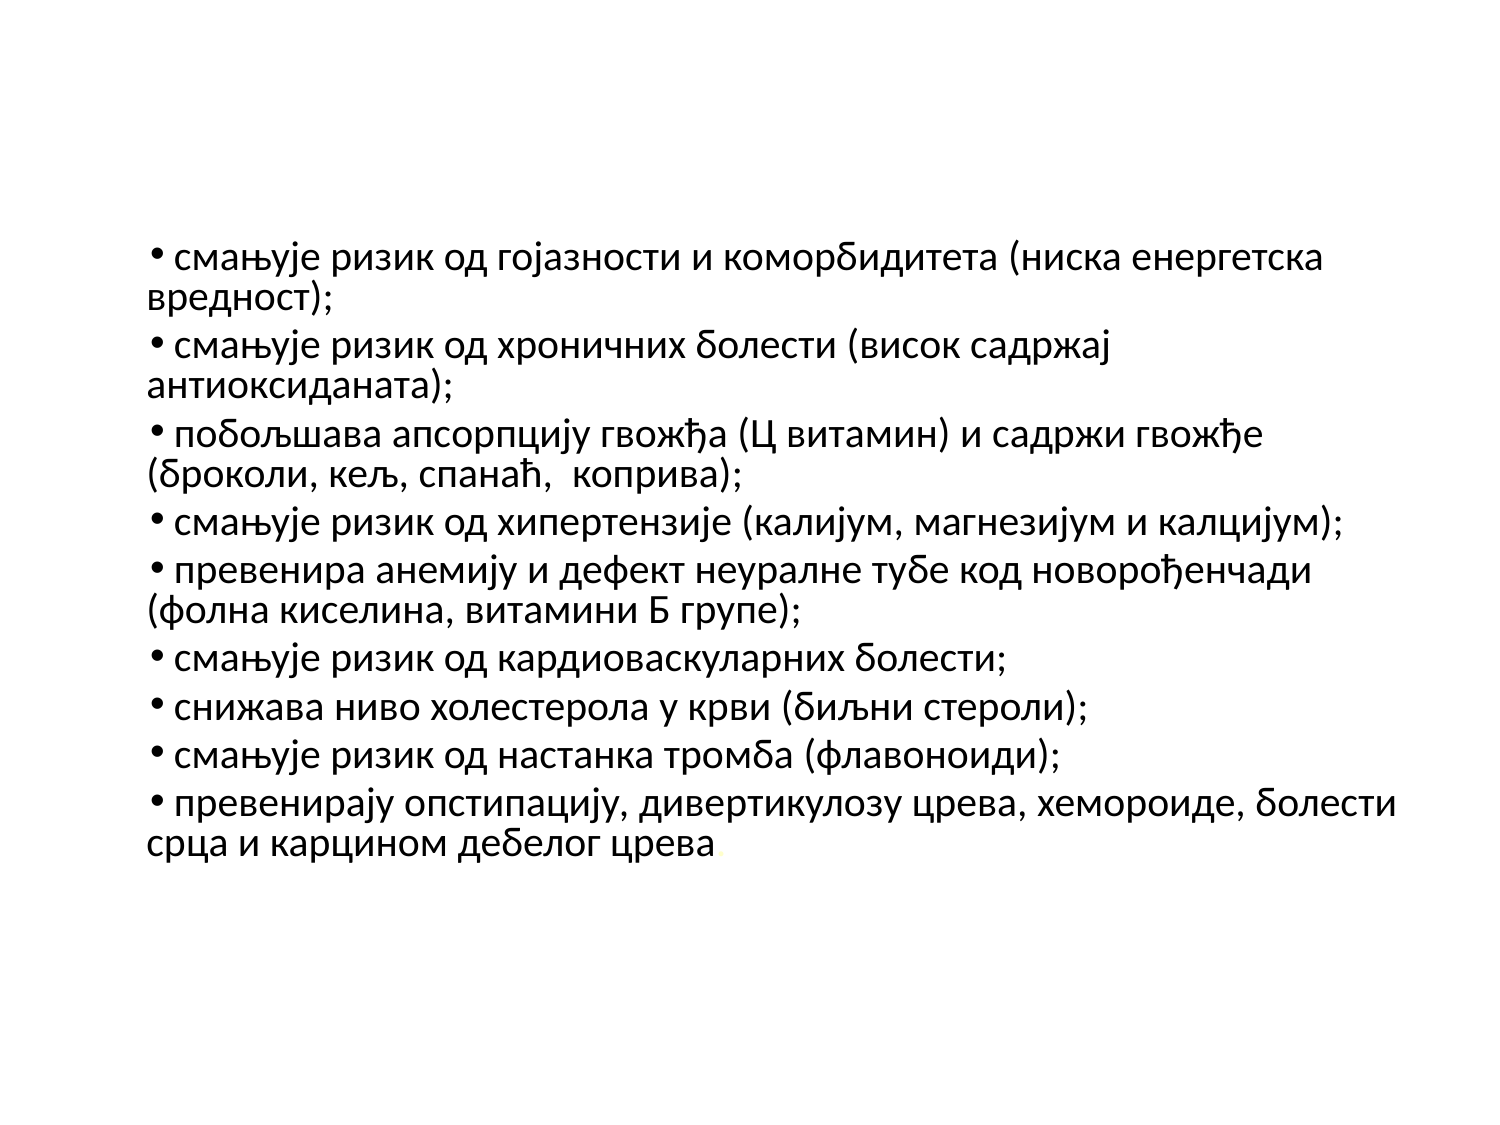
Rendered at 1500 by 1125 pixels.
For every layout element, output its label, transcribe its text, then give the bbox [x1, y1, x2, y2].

list смањује ризик од гојазности и коморбидитета (ниска енергетска вредност); смањује ризик од хроничних болести (висок садржај антиоксиданата); побољшава апсорпцију гвожђа (Ц витамин) и садржи гвожђе (броколи, кељ, спанаћ, коприва); смањује ризик од хипертензије (калијум, магнезијум и калцијум); превенира анемију и дефект неуралне тубе код новорођенчади (фолна киселина, витамини Б групе); смањује ризик од кардиоваскуларних болести; снижава ниво холестерола у крви (биљни стероли); смањује ризик од настанка тромба (флавоноиди); превенирају опстипацију, дивертикулозу црева, хемороиде, болести срца и карцином дебелог црева. [75, 172, 1425, 1059]
